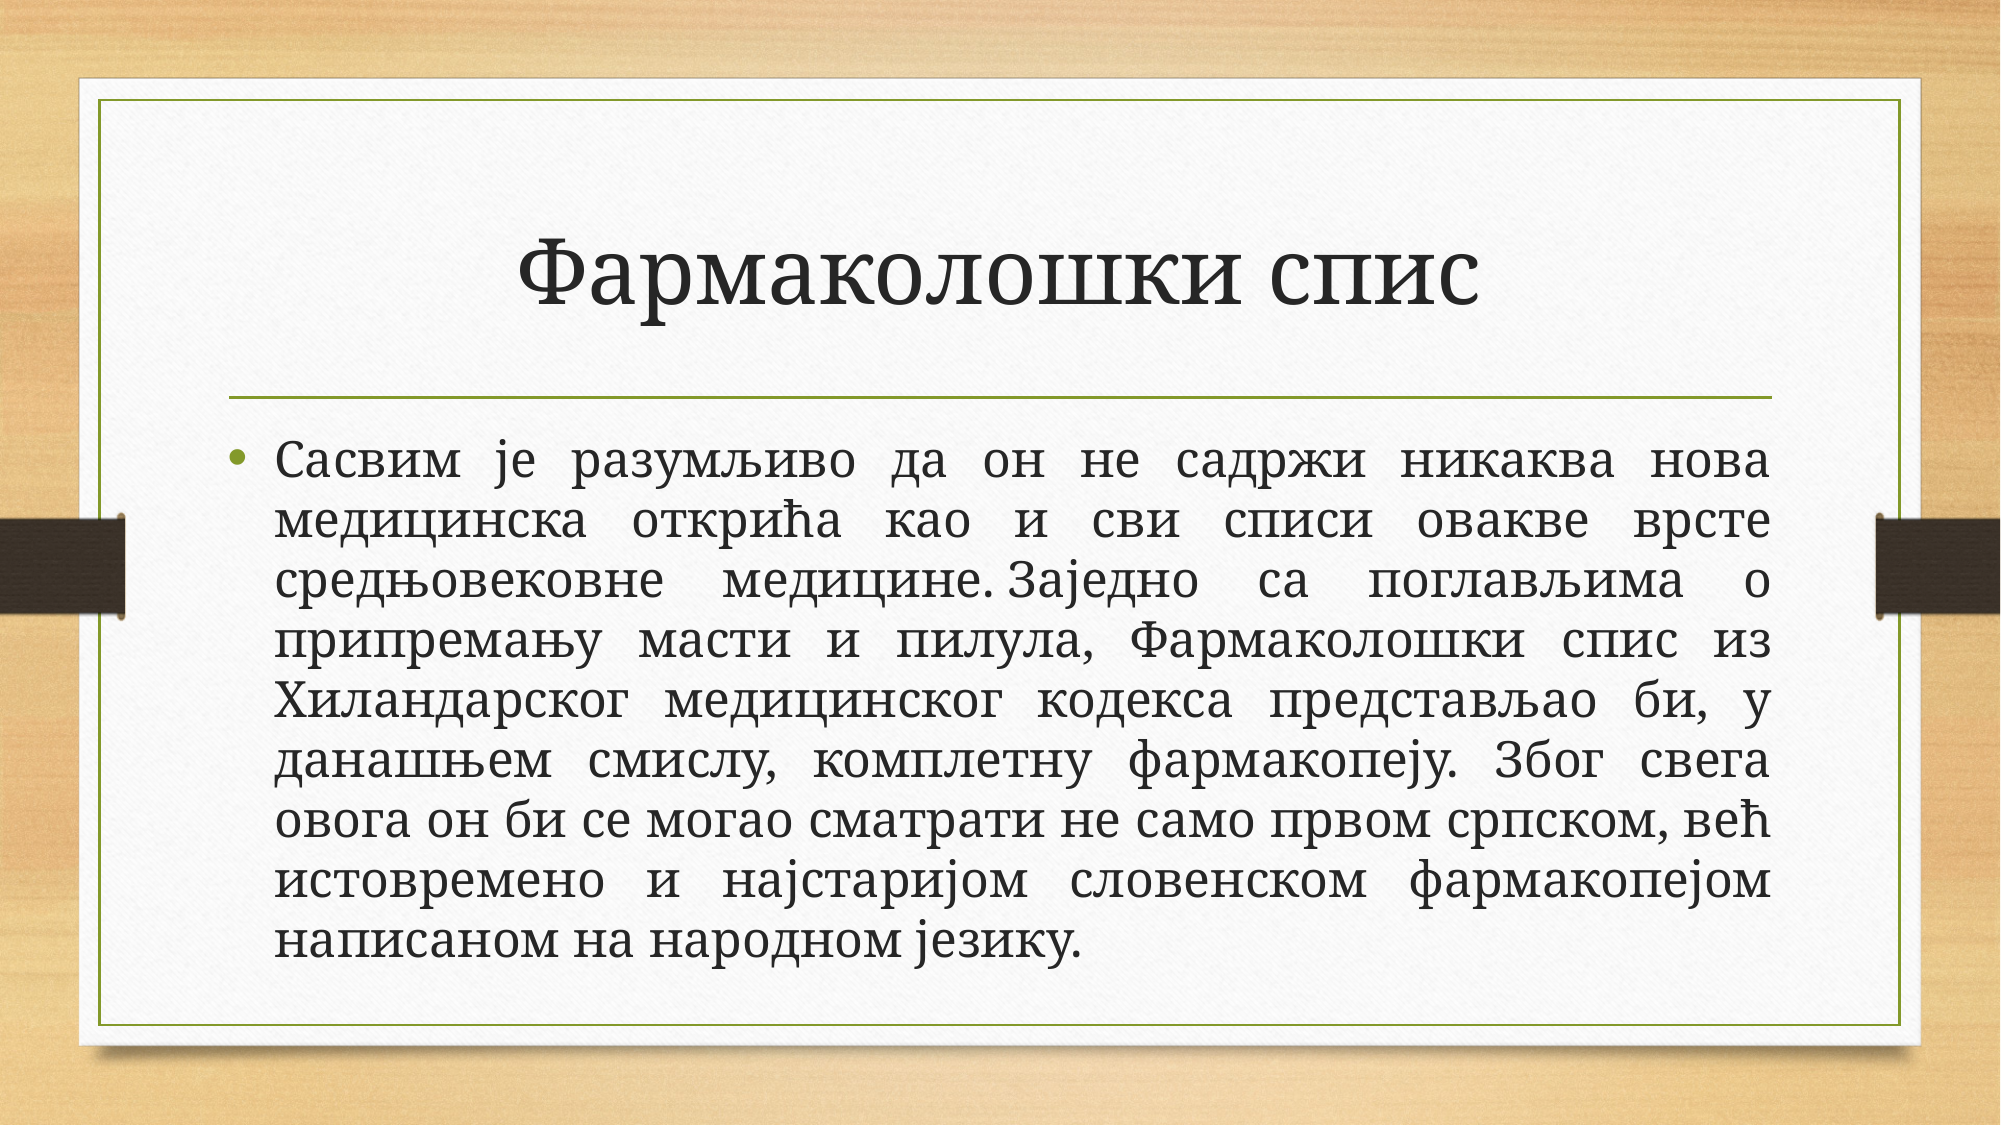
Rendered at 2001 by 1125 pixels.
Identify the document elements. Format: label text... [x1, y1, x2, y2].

title Фармаколошки спис [212, 161, 1788, 375]
list Сасвим је разумљиво да он не садржи никаква нова медицинска открића као и сви списи овакве врсте средњовековне медицине. Заједно са поглављима о припремању масти и пилула, Фармаколошки спис из Хиландарског медицинског кодекса представљао би, у данашњем смислу, комплетну фармакопеју. Због свега овога он би се могао сматрати не само првом српском, већ истовремено и најстаријом словенском фармакопејом написаном на народном језику. [212, 419, 1788, 964]
picture [0, 0, 2001, 1125]
